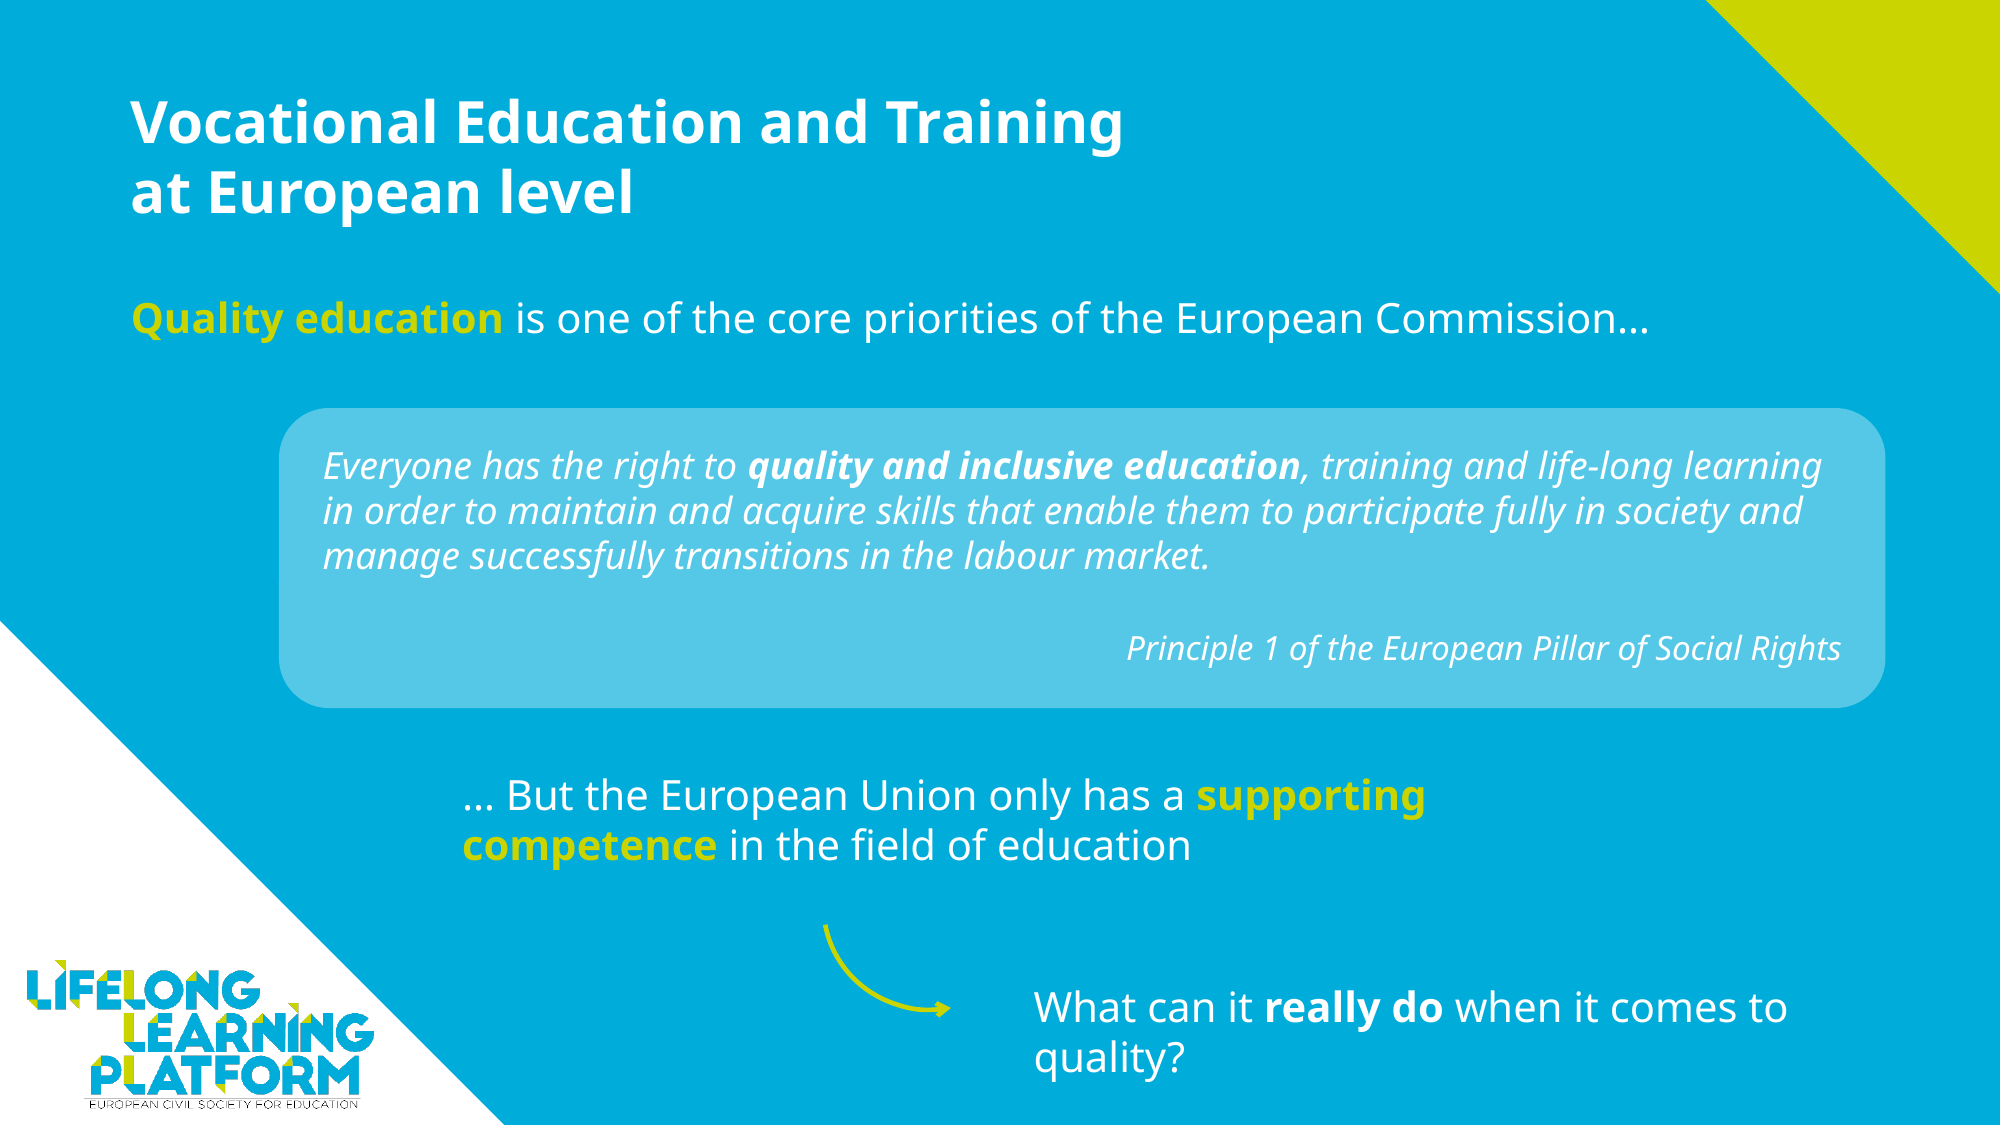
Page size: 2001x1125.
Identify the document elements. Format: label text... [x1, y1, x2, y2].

text_box [1704, 0, 2000, 296]
text_box [277, 415, 1887, 710]
picture [1146, 1075, 1155, 1081]
text_box [0, 619, 341, 1125]
text_box [374, 993, 506, 1125]
picture [27, 960, 374, 1125]
text_box … But the European Union only has a supporting competence in the field of education [441, 748, 1706, 863]
text_box What can it really do when it comes to quality? [1013, 960, 1940, 1075]
text_box Quality education is one of the core priorities of the European Commission… Everyone has the right to quality and inclusive education, training and life-long learning in order to maintain and acquire skills that enable them to participate fully in society and manage successfully transitions in the labour market. Principle 1 of the European Pillar of Social Rights [110, 271, 1863, 651]
text_box Vocational Education and Training at European level [110, 64, 1448, 271]
text_box [824, 904, 952, 1017]
